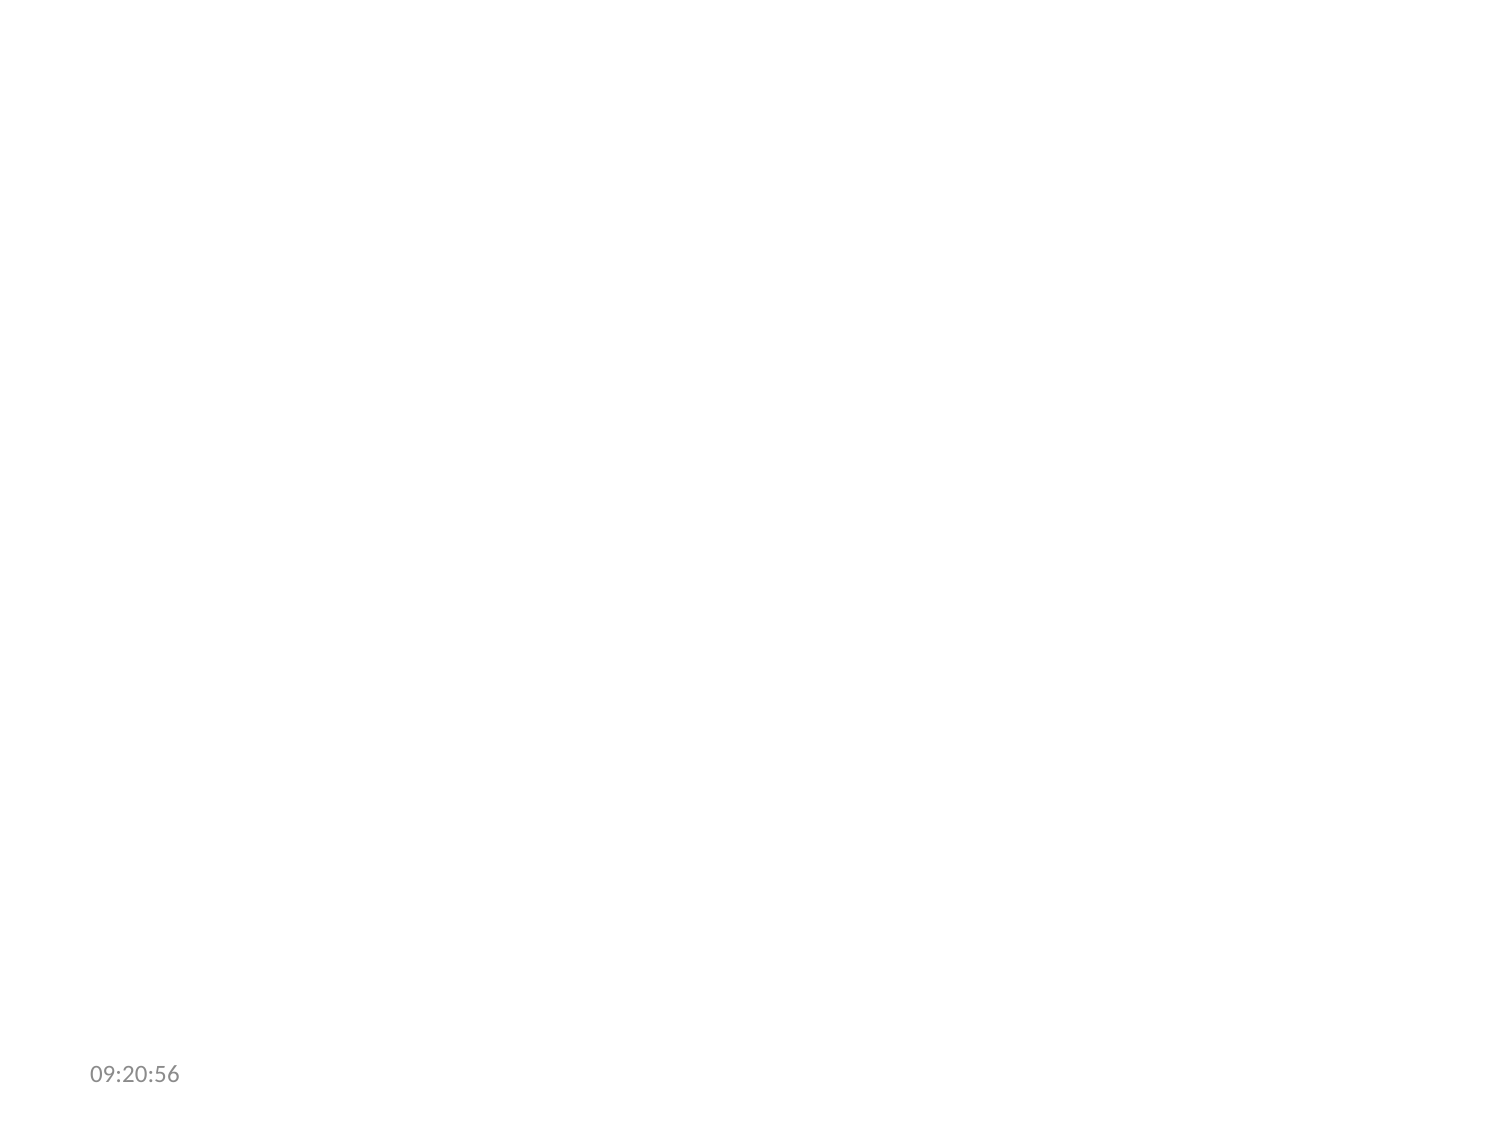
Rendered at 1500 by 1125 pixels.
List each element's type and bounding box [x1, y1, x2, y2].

slide_number [75, 1042, 425, 1103]
